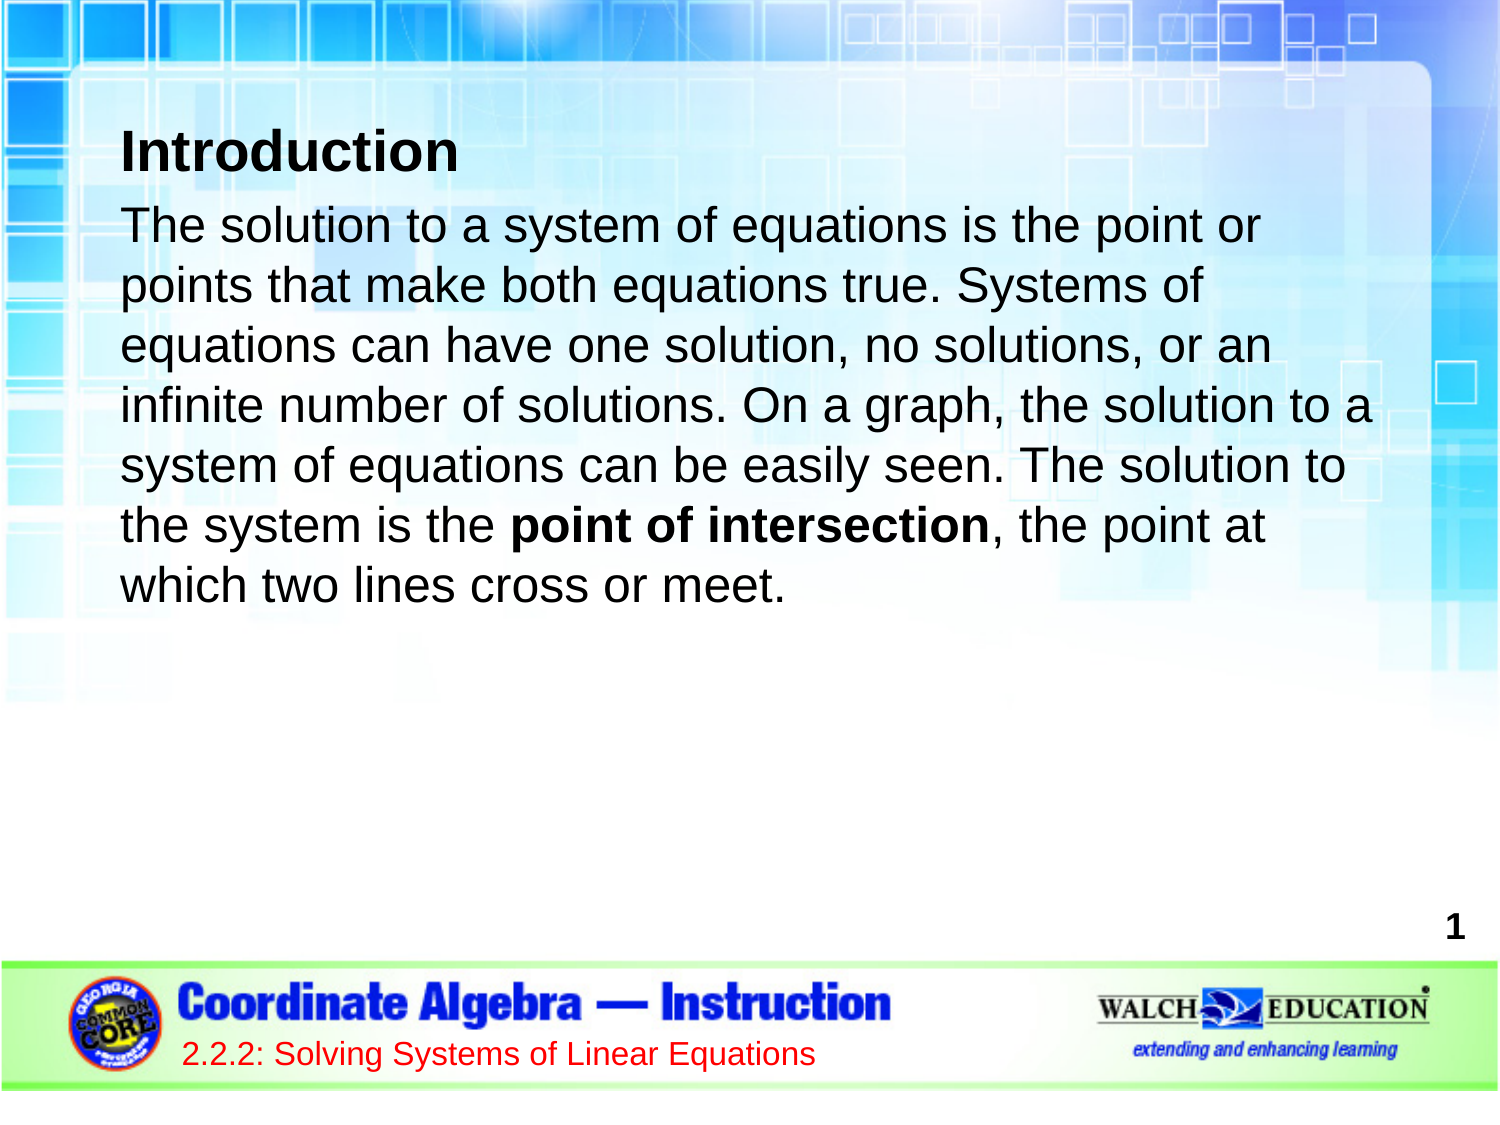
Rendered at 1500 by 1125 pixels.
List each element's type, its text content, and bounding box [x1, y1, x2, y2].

subtitle Introduction The solution to a system of equations is the point or points that make both equations true. Systems of equations can have one solution, no solutions, or an infinite number of solutions. On a graph, the solution to a system of equations can be easily seen. The solution to the system is the point of intersection, the point at which two lines cross or meet. [105, 105, 1394, 925]
picture [1, 0, 1500, 1091]
list 2.2.2: Solving Systems of Linear Equations [166, 1024, 1074, 1069]
slide_number 1 [1361, 901, 1481, 949]
